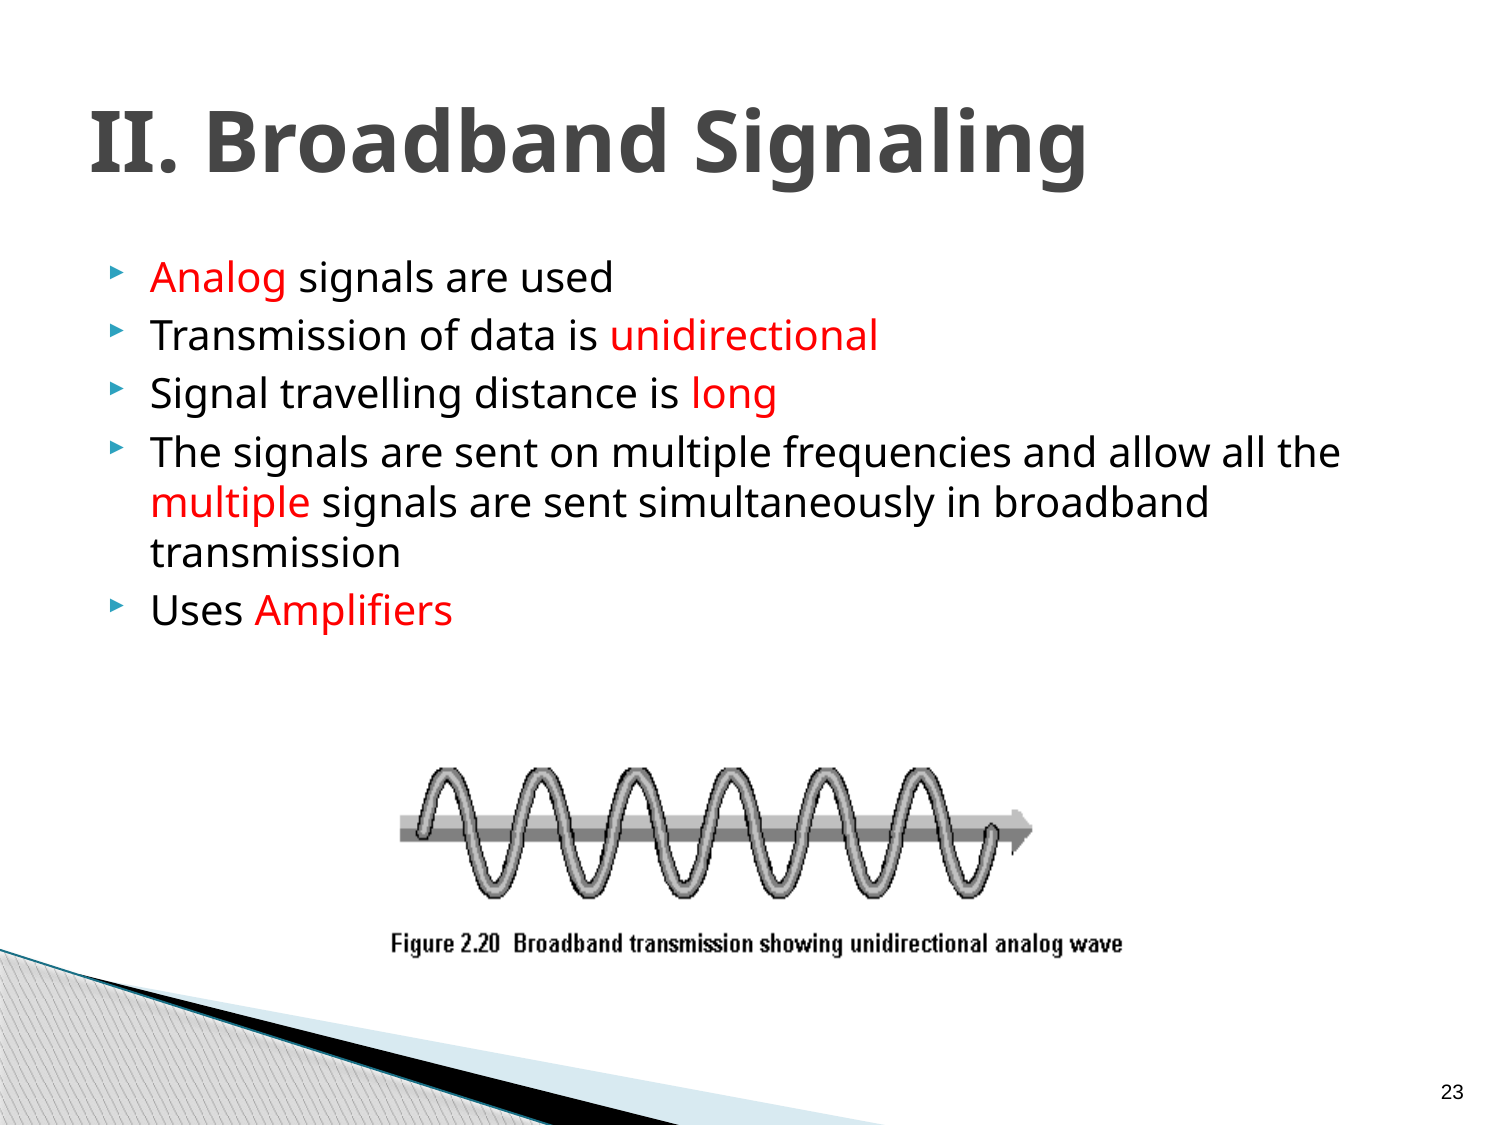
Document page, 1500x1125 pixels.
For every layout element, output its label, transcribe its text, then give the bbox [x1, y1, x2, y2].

slide_number 23 [1418, 1051, 1479, 1112]
title II. Broadband Signaling [75, 45, 1425, 233]
picture [383, 751, 1152, 964]
list Analog signals are used Transmission of data is unidirectional Signal travelling distance is long The signals are sent on multiple frequencies and allow all the multiple signals are sent simultaneously in broadband transmission Uses Amplifiers [75, 243, 1425, 986]
